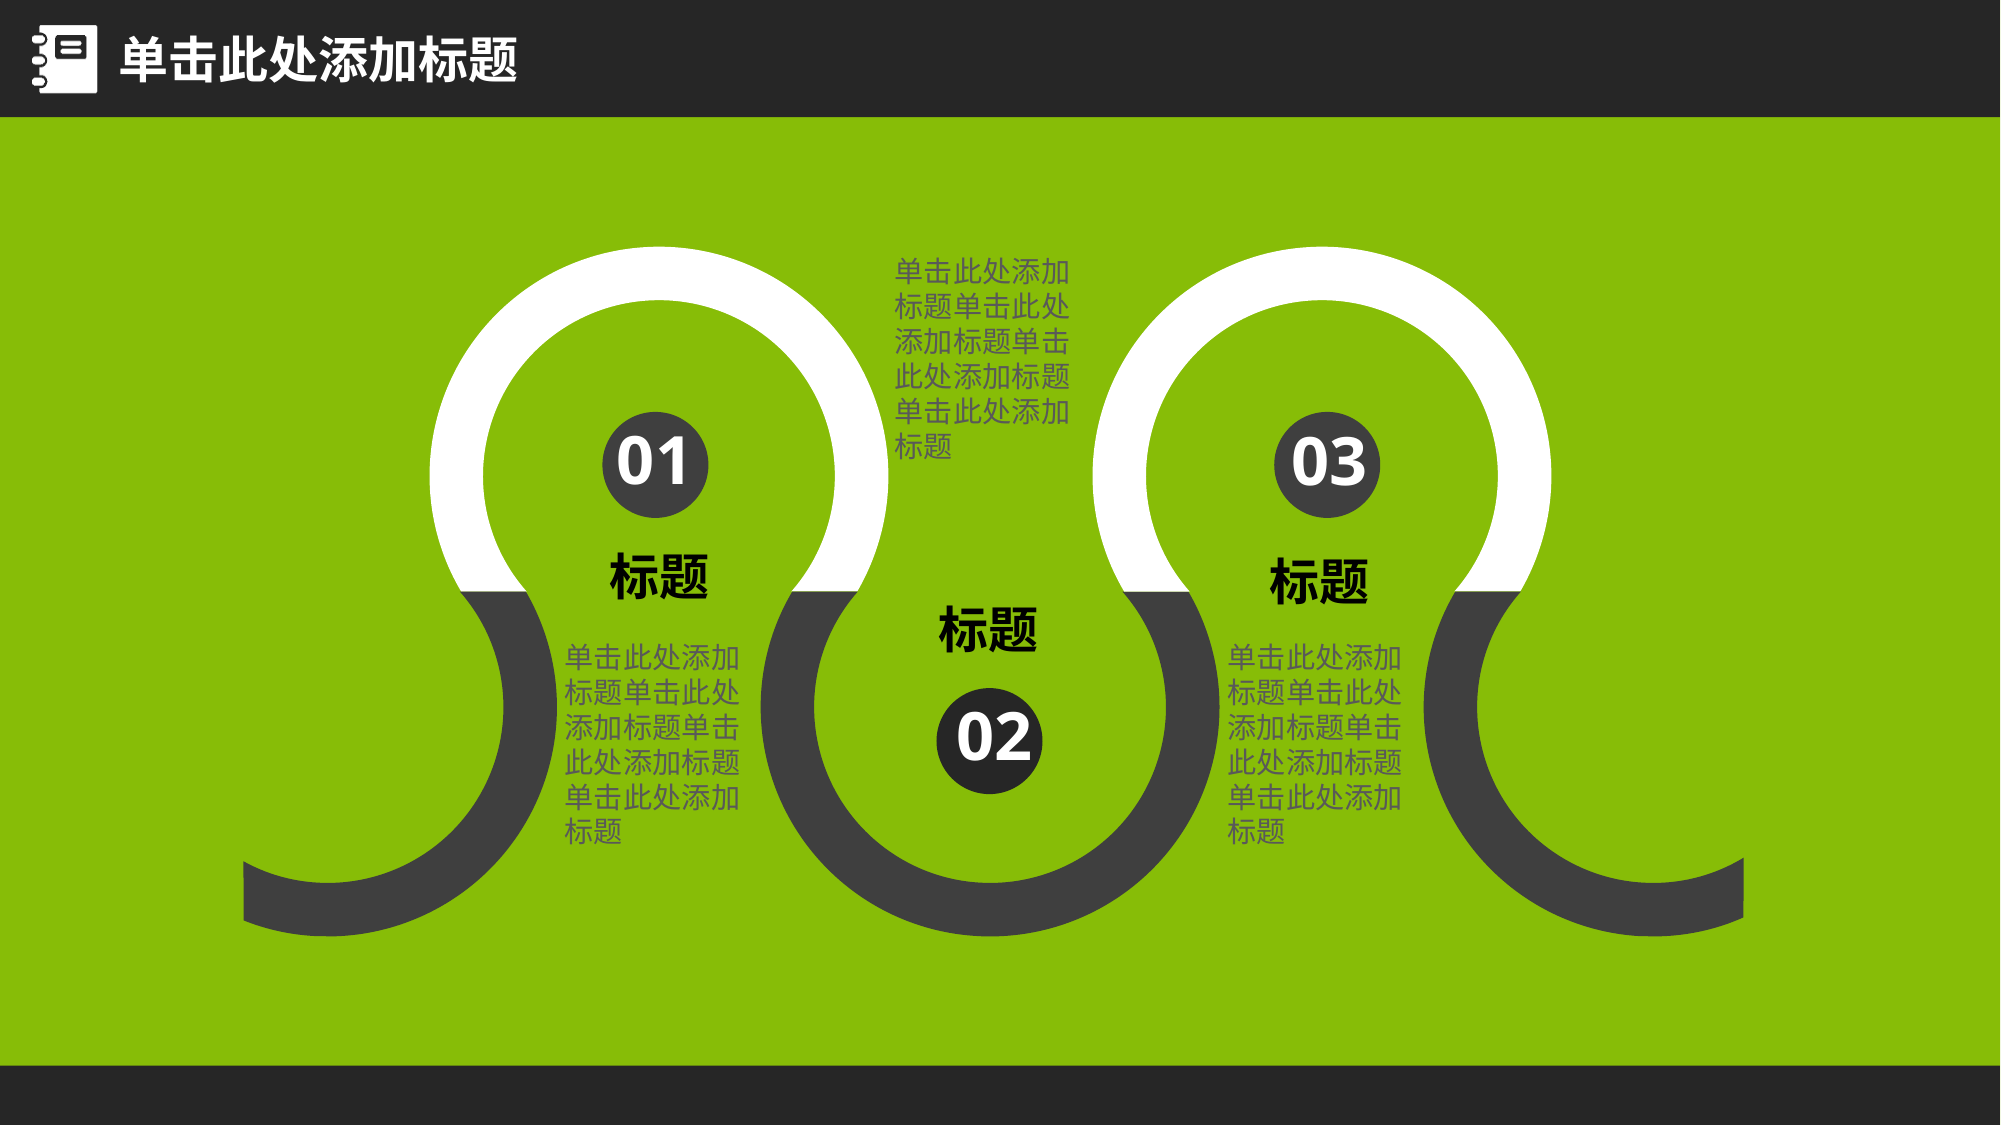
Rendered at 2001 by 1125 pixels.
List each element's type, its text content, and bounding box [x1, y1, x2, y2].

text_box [208, 245, 1713, 960]
picture [0, 0, 2001, 1125]
text_box 单击此处添加标题 [104, 21, 542, 97]
text_box [0, 1065, 2000, 1125]
text_box [0, 0, 2000, 118]
picture [27, 20, 104, 98]
